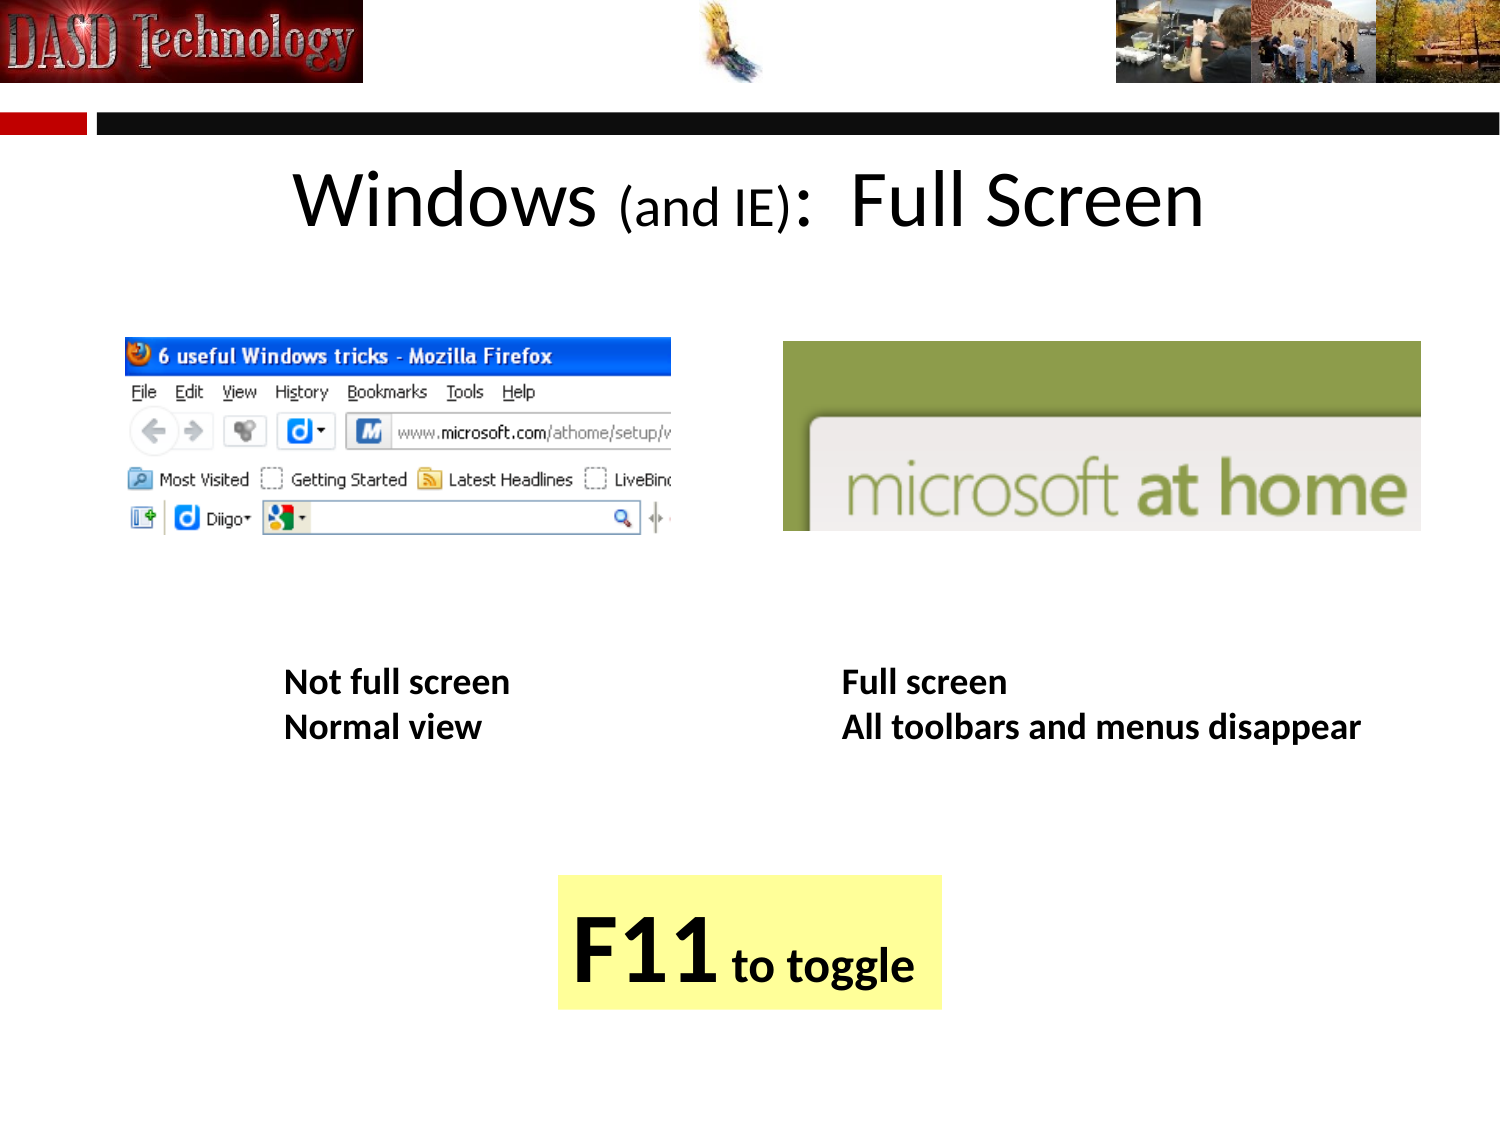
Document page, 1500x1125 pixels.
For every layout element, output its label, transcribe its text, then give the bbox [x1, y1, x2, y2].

text_box Not full screen Normal view [269, 649, 526, 755]
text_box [1116, 0, 1500, 83]
text_box [0, 110, 89, 137]
text_box Full screen All toolbars and menus disappear [827, 649, 1378, 755]
picture [0, 0, 363, 84]
text_box F11 to toggle [558, 875, 942, 1010]
title Windows (and IE): Full Screen [75, 137, 1425, 250]
text_box [95, 110, 1500, 137]
picture [699, 0, 764, 83]
picture [124, 337, 671, 535]
picture [783, 341, 1422, 531]
